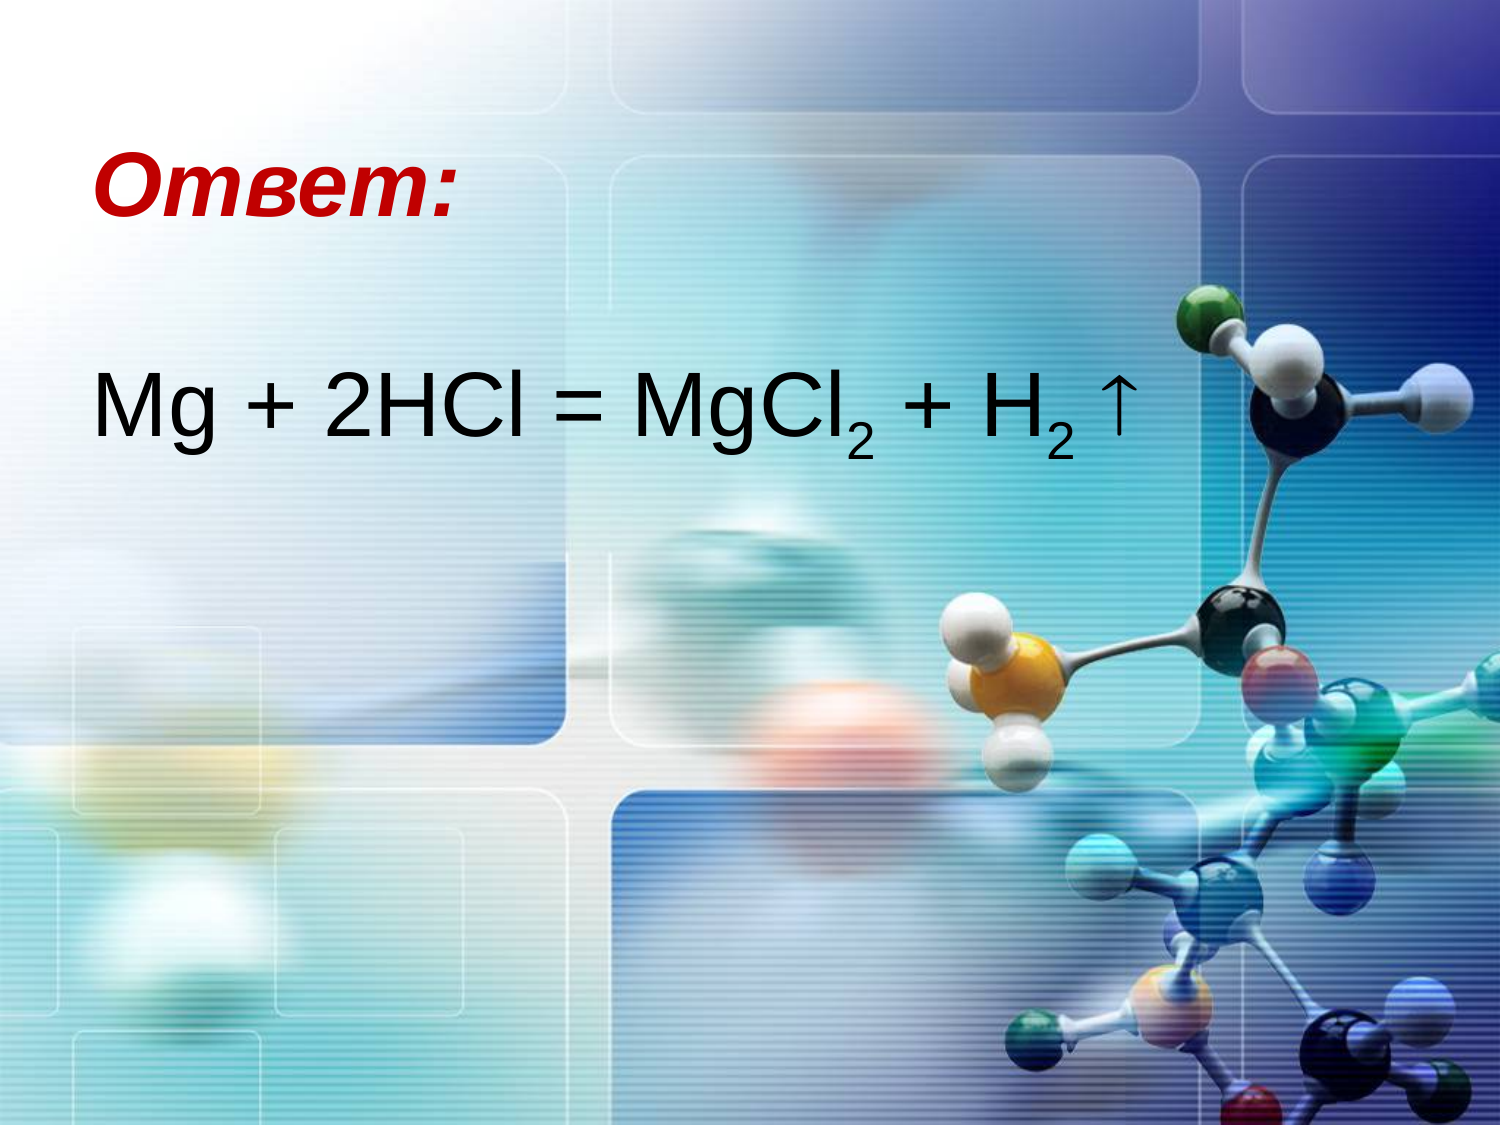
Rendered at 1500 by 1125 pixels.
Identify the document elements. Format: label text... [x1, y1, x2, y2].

picture [0, 0, 1500, 1125]
text_box [88, 184, 1093, 323]
title Ответ: Mg + 2HCl = MgCl2 + H2  [76, 231, 1223, 474]
